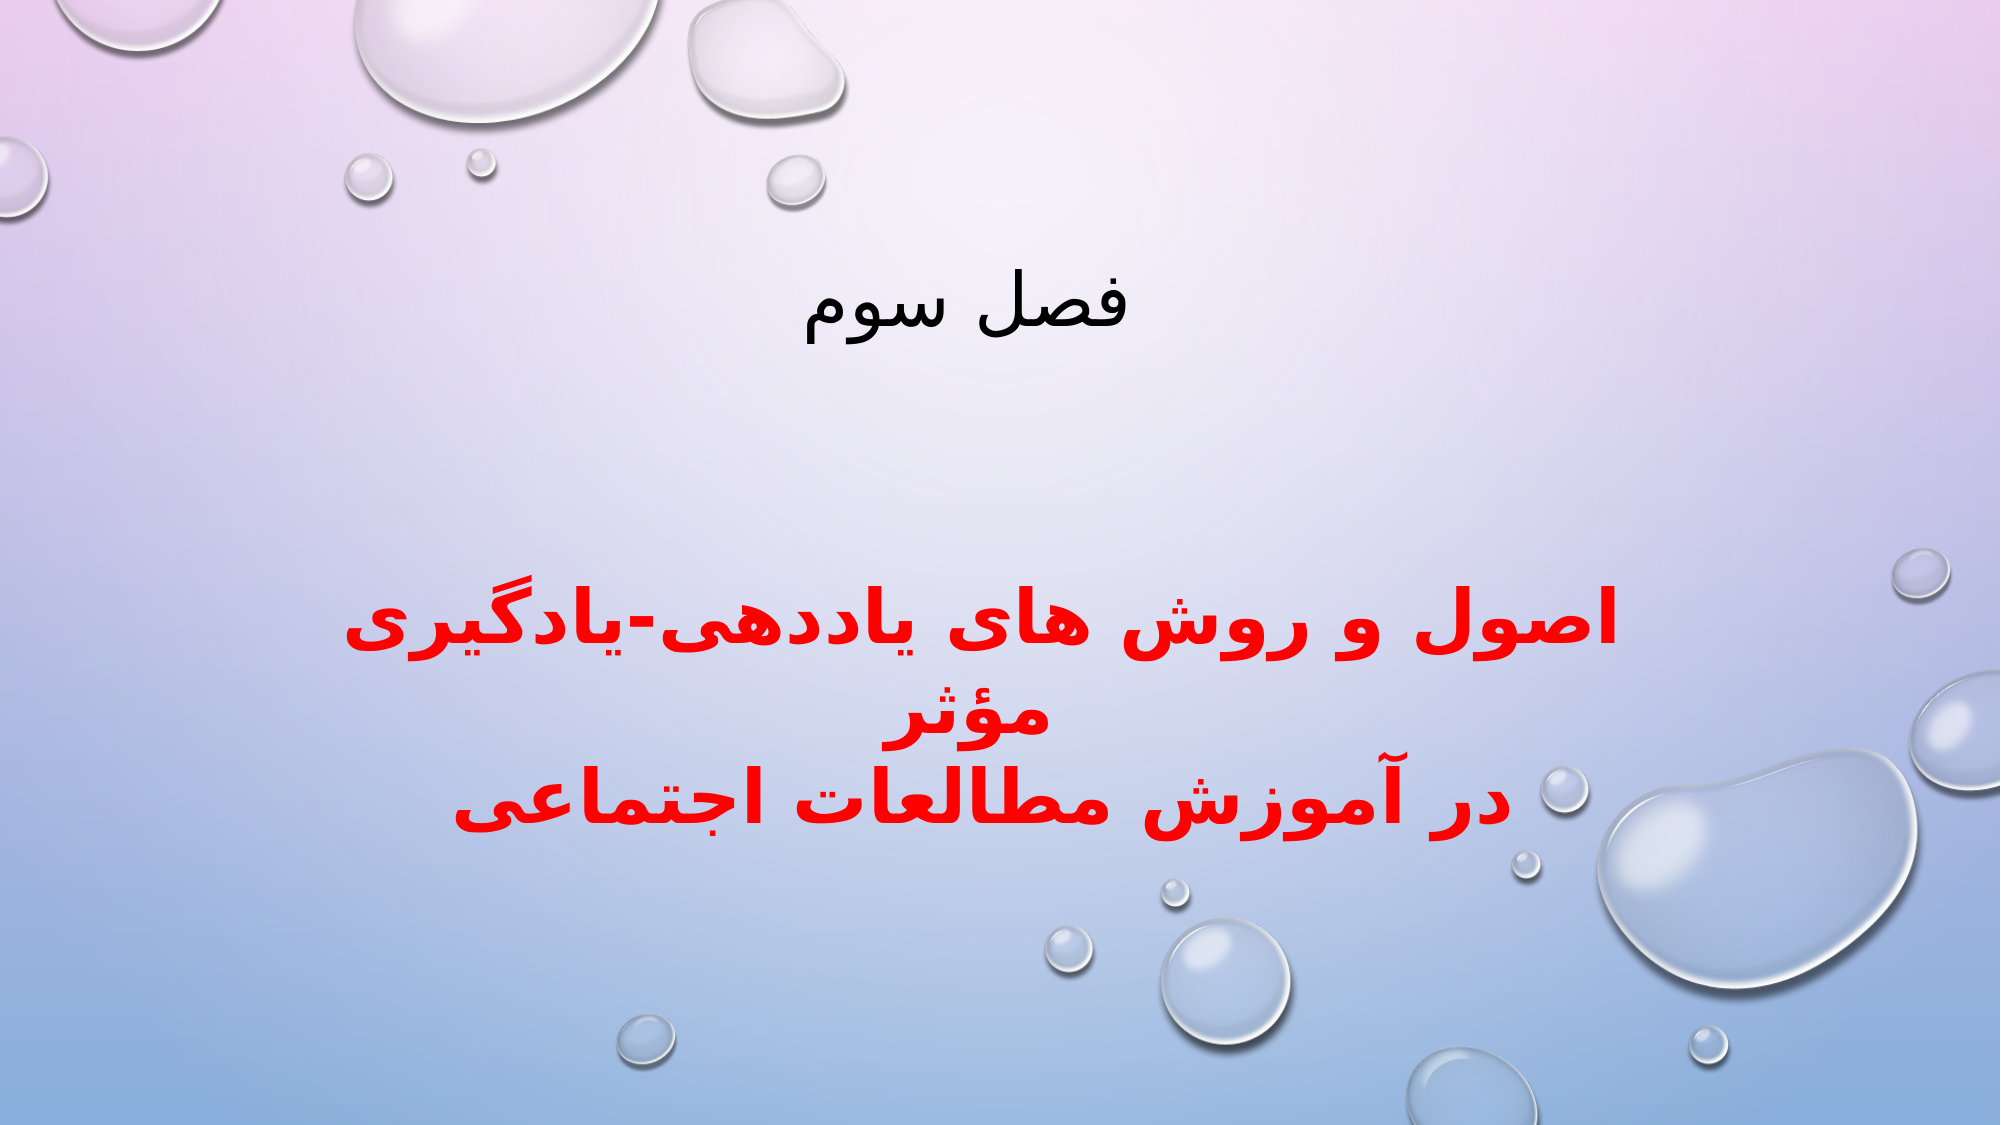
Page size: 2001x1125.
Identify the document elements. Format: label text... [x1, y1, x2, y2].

text_box فصل سوم [704, 244, 1231, 440]
picture [0, 0, 2000, 1125]
text_box اصول و روش های یاددهی-یادگیری مؤثر در آموزش مطالعات اجتماعی [321, 561, 1644, 846]
